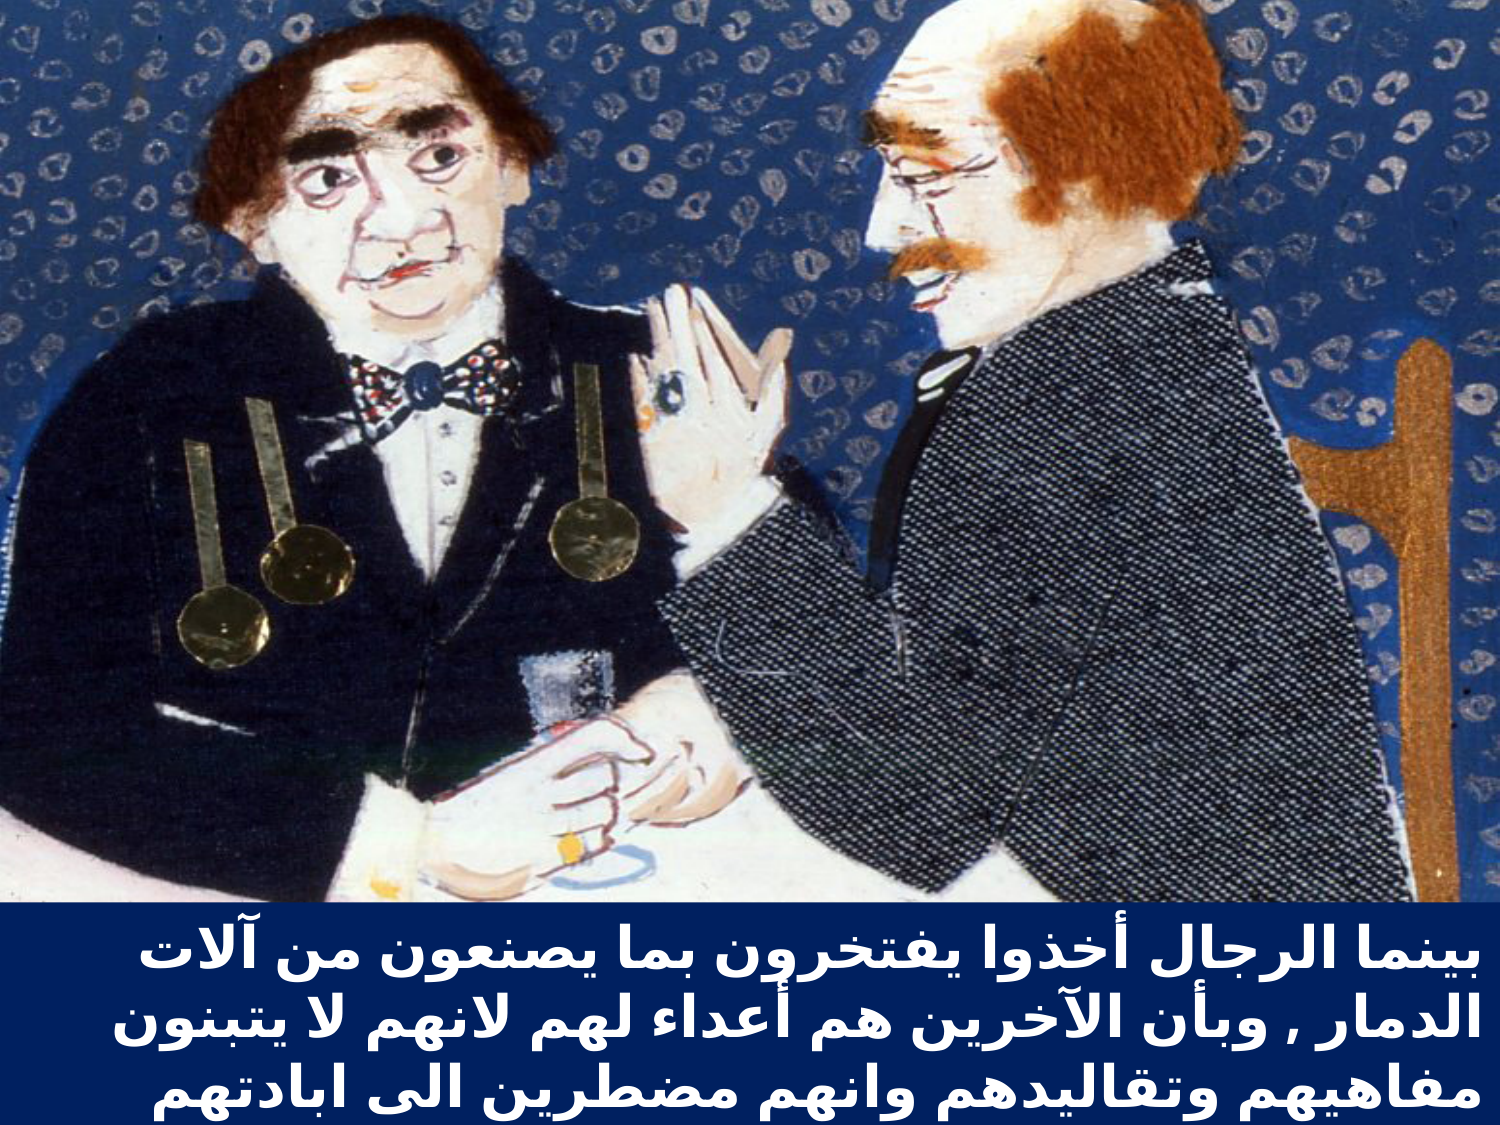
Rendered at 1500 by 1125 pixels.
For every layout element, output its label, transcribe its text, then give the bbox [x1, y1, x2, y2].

text_box بينما الرجال أخذوا يفتخرون بما يصنعون من آلات الدمار , وبأن الآخرين هم أعداء لهم لانهم لا يتبنون مفاهيهم وتقاليدهم وانهم مضطرين الى ابادتهم والقضاء عليهم [0, 908, 1500, 1125]
picture [0, 0, 1500, 903]
